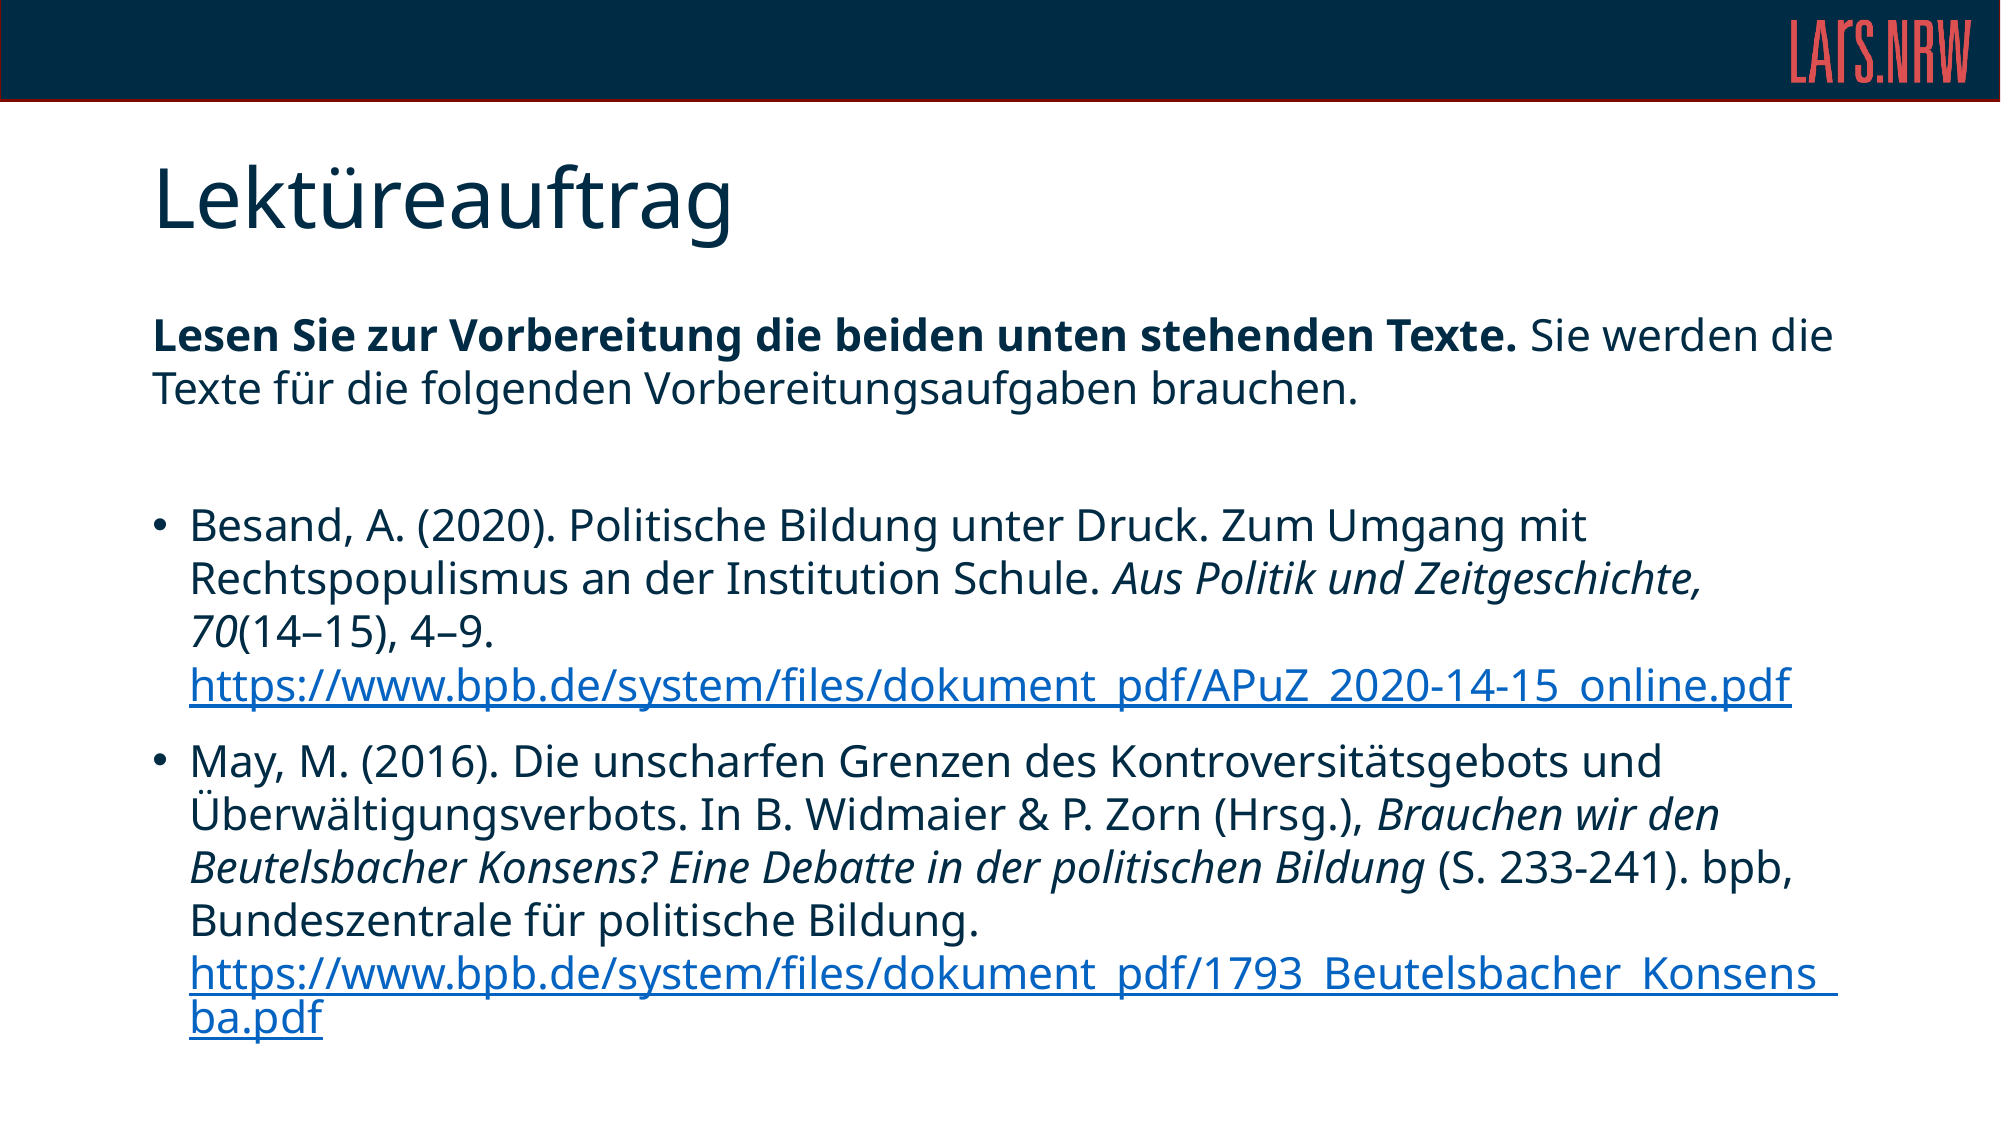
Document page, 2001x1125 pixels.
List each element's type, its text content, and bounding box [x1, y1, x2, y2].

picture [1773, 6, 1977, 99]
list Lesen Sie zur Vorbereitung die beiden unten stehenden Texte. Sie werden die Texte für die folgenden Vorbereitungsaufgaben brauchen. Besand, A. (2020). Politische Bildung unter Druck. Zum Umgang mit Rechtspopulismus an der Institution Schule. Aus Politik und Zeitgeschichte, 70(14–15), 4–9. https://www.bpb.de/system/files/dokument_pdf/APuZ_2020-14-15_online.pdf May, M. (2016). Die unscharfen Grenzen des Kontroversitätsgebots und Überwältigungsverbots. In B. Widmaier & P. Zorn (Hrsg.), Brauchen wir den Beutelsbacher Konsens? Eine Debatte in der politischen Bildung (S. 233-241). bpb, Bundeszentrale für politische Bildung. https://www.bpb.de/system/files/dokument_pdf/1793_Beutelsbacher_Konsens_ba.pdf [137, 299, 1863, 1014]
title Lektüreauftrag [137, 126, 1863, 278]
